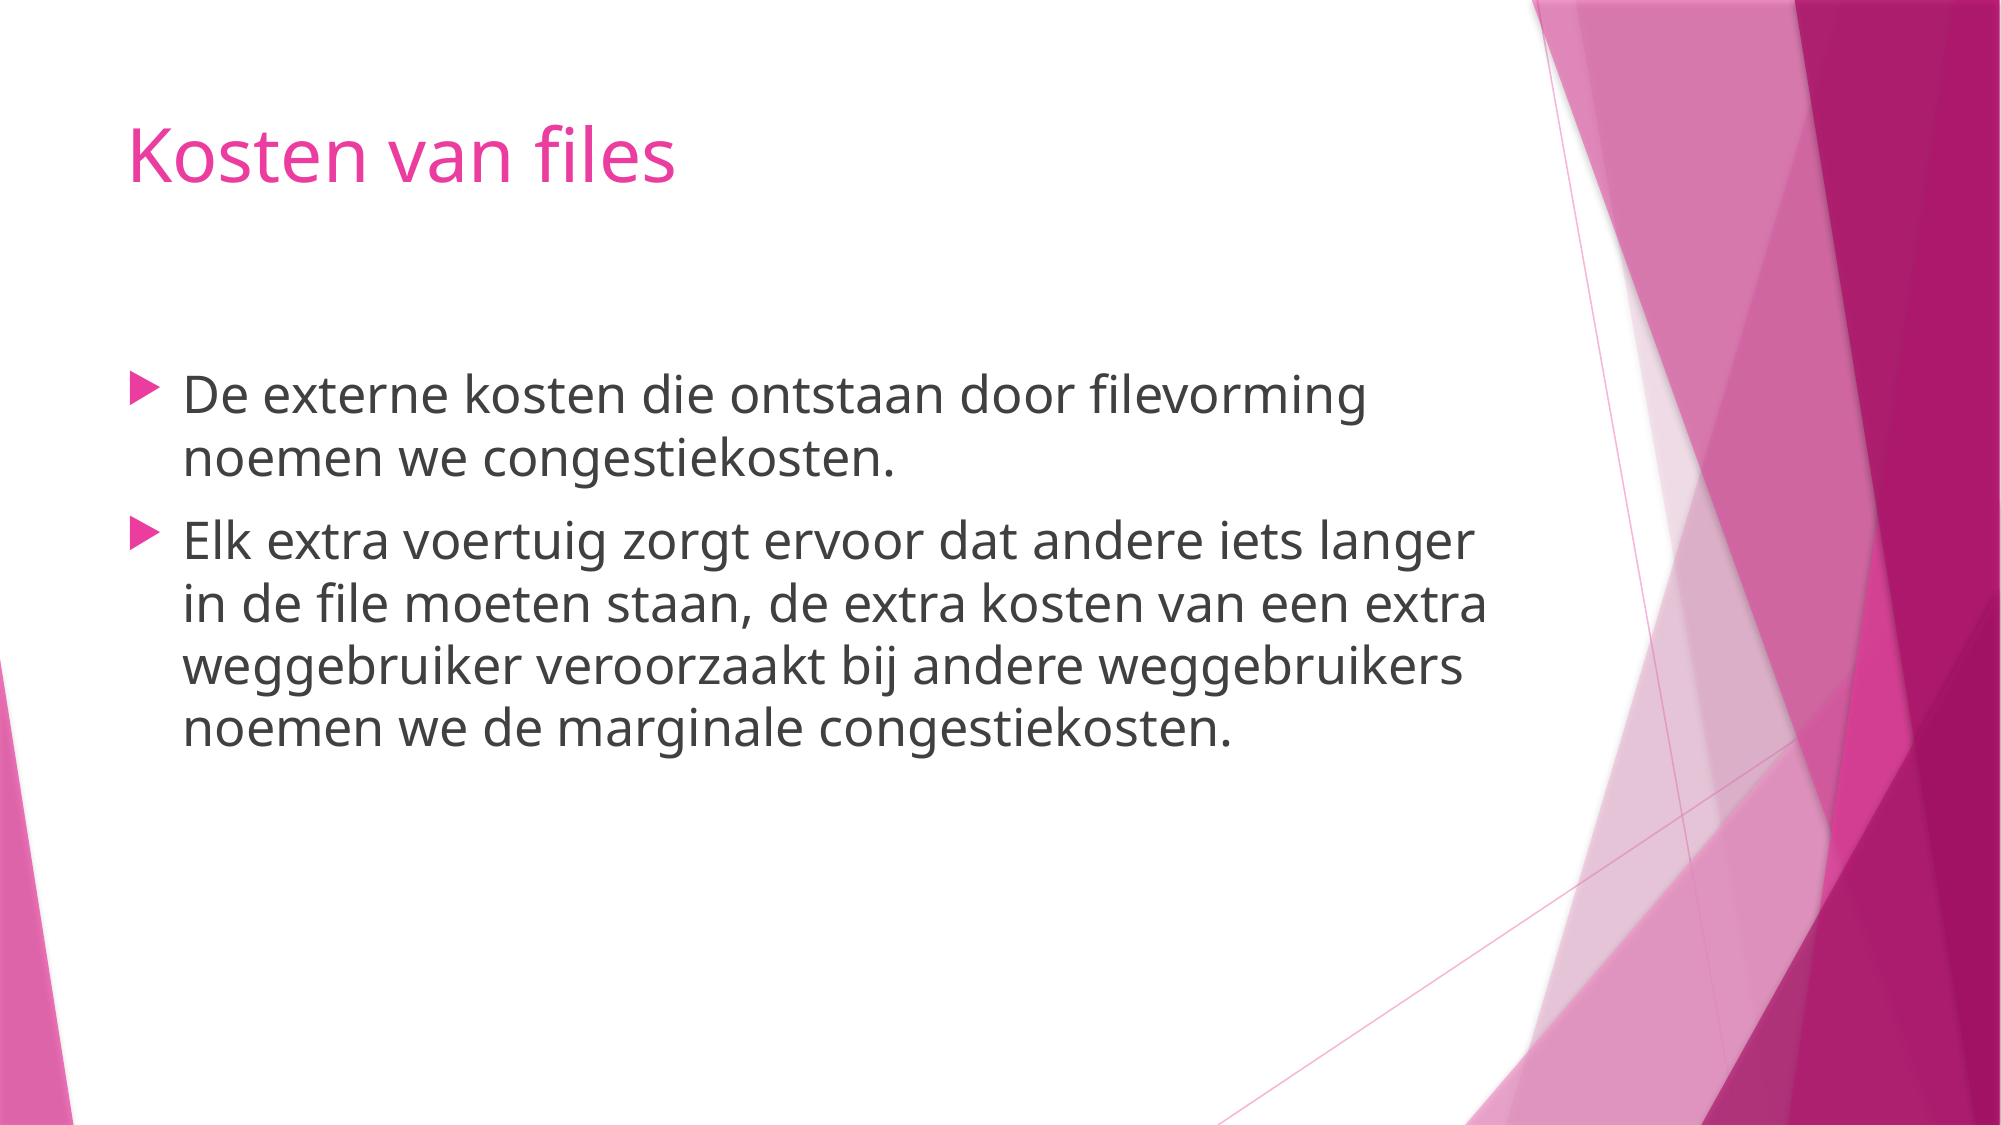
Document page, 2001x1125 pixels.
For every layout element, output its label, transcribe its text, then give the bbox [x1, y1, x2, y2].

list De externe kosten die ontstaan door filevorming noemen we congestiekosten. Elk extra voertuig zorgt ervoor dat andere iets langer in de file moeten staan, de extra kosten van een extra weggebruiker veroorzaakt bij andere weggebruikers noemen we de marginale congestiekosten. [111, 354, 1522, 992]
title Kosten van files [111, 99, 1522, 317]
